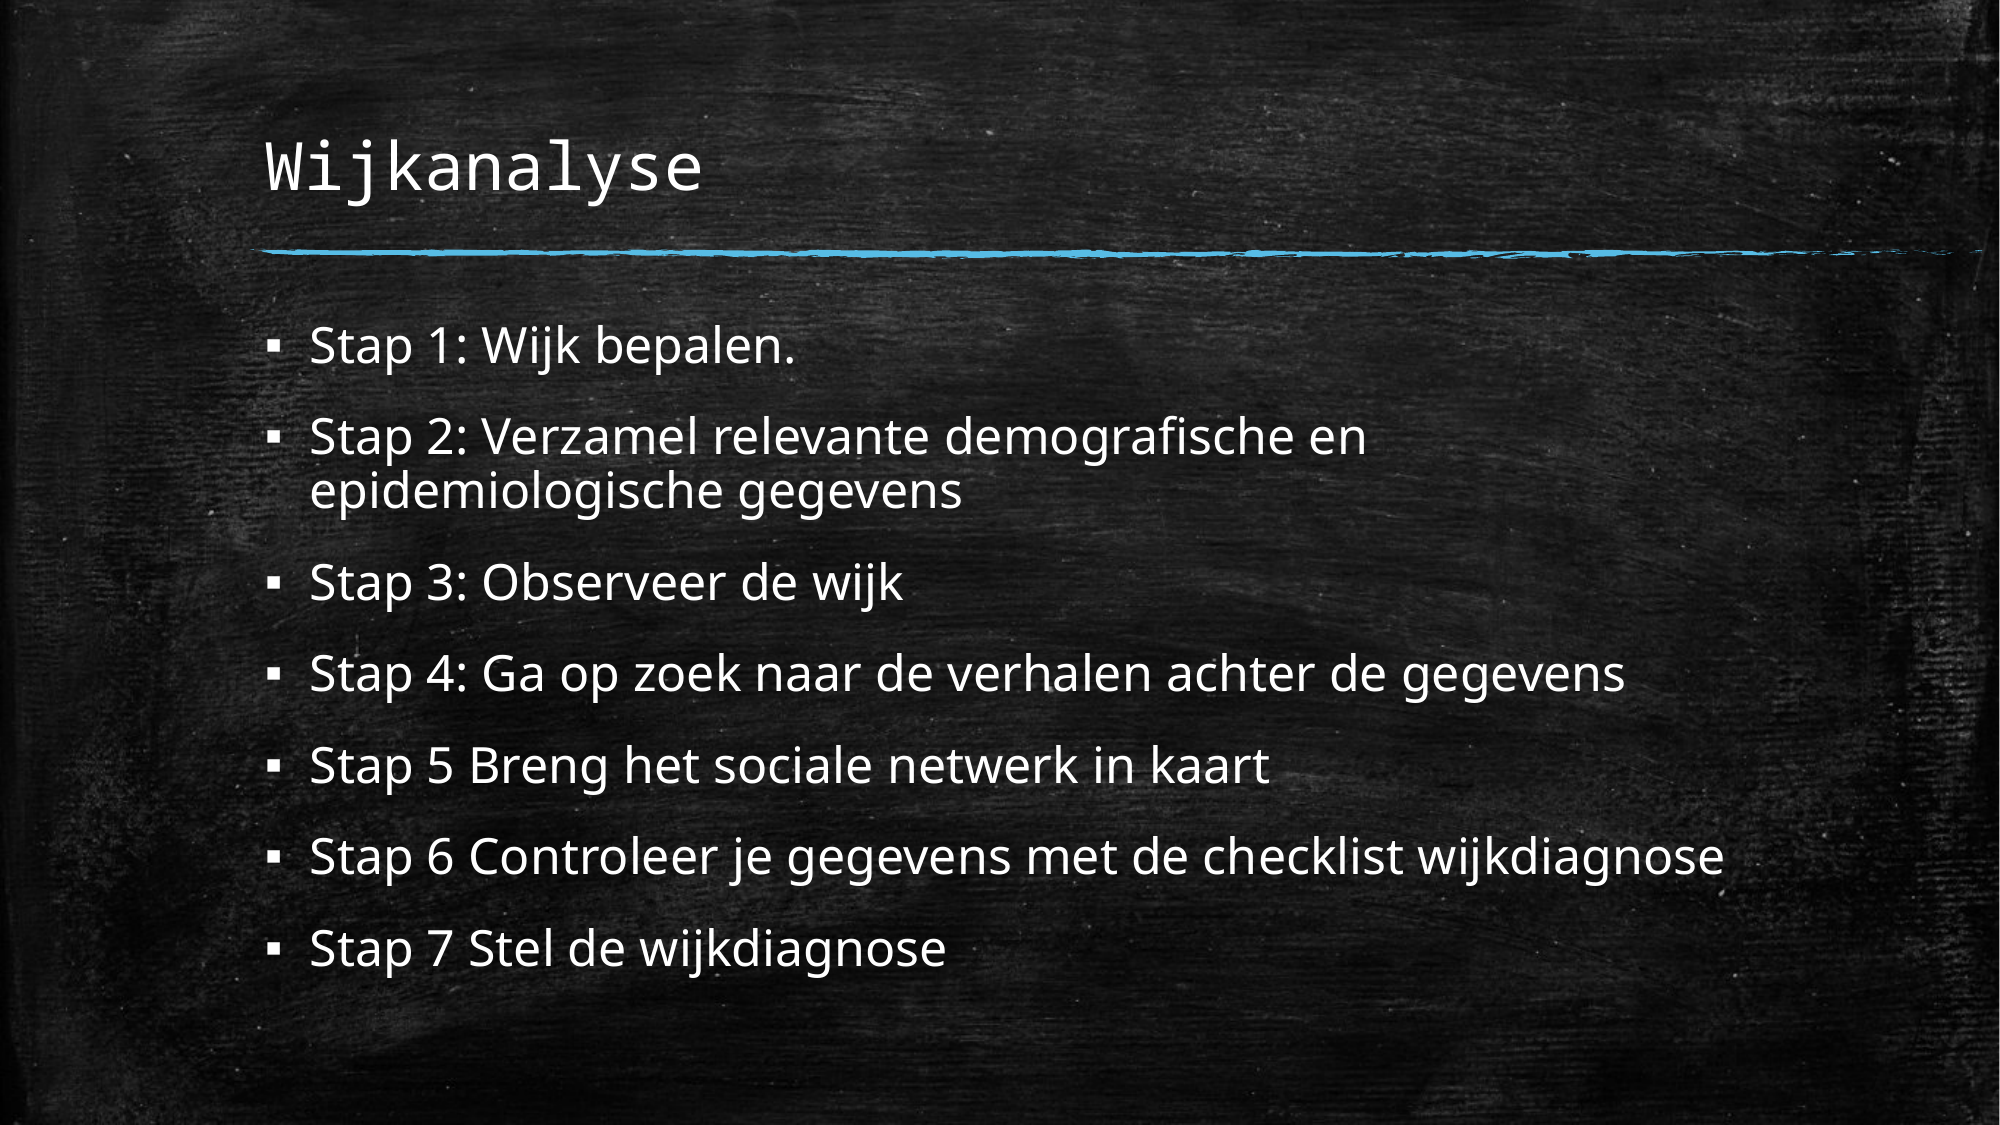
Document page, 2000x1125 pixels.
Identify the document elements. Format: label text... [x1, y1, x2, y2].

title Wijkanalyse [249, 45, 1750, 213]
list Stap 1: Wijk bepalen. Stap 2: Verzamel relevante demografische en epidemiologische gegevens Stap 3: Observeer de wijk Stap 4: Ga op zoek naar de verhalen achter de gegevens Stap 5 Breng het sociale netwerk in kaart Stap 6 Controleer je gegevens met de checklist wijkdiagnose Stap 7 Stel de wijkdiagnose [249, 312, 1750, 1013]
